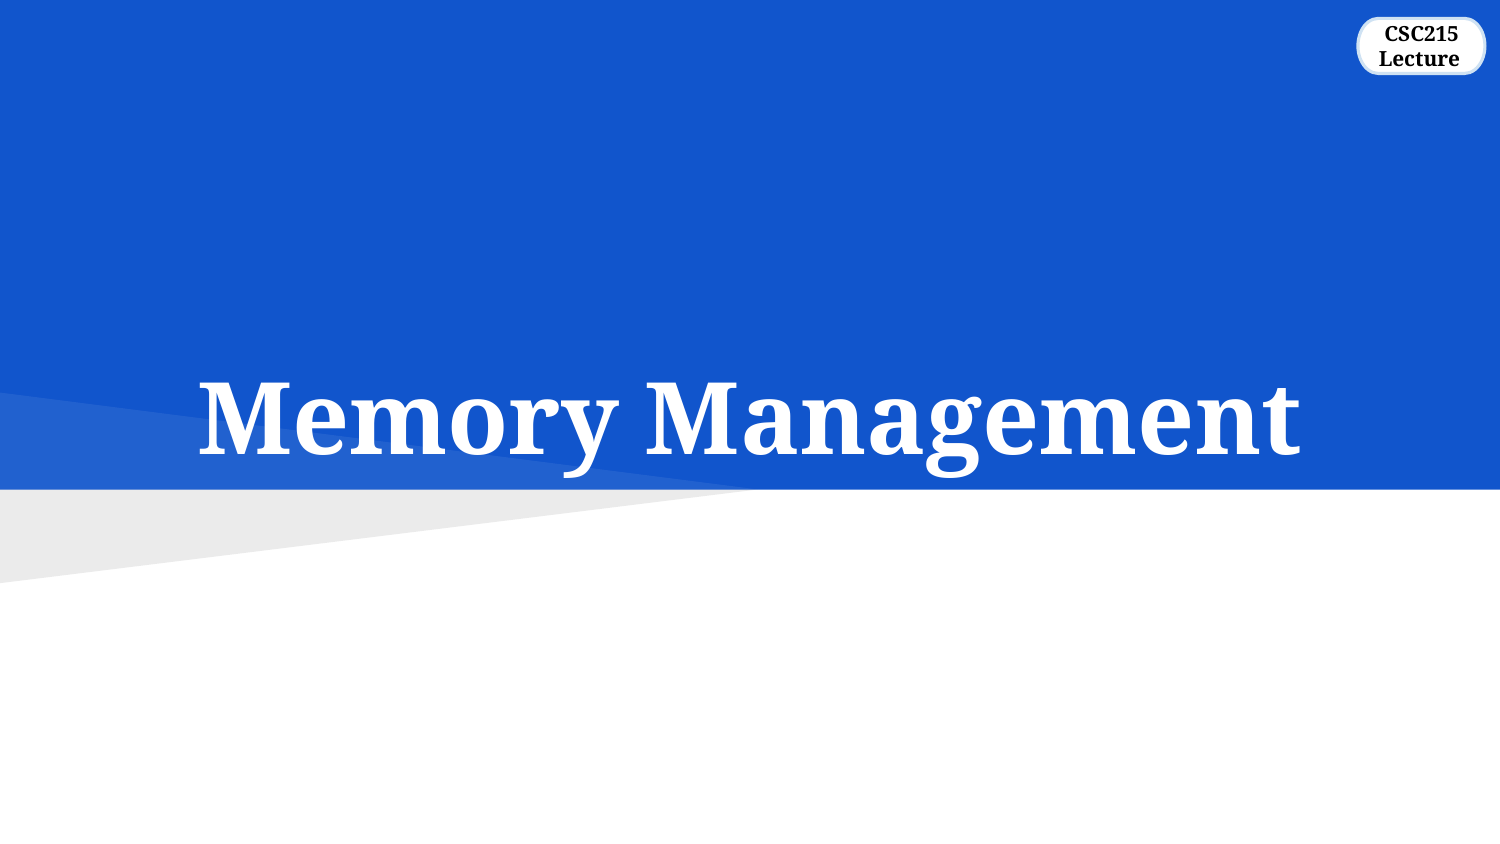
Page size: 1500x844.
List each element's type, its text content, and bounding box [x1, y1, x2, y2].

title Memory Management [112, 286, 1388, 490]
text_box CSC215 Lecture [1357, 18, 1485, 74]
